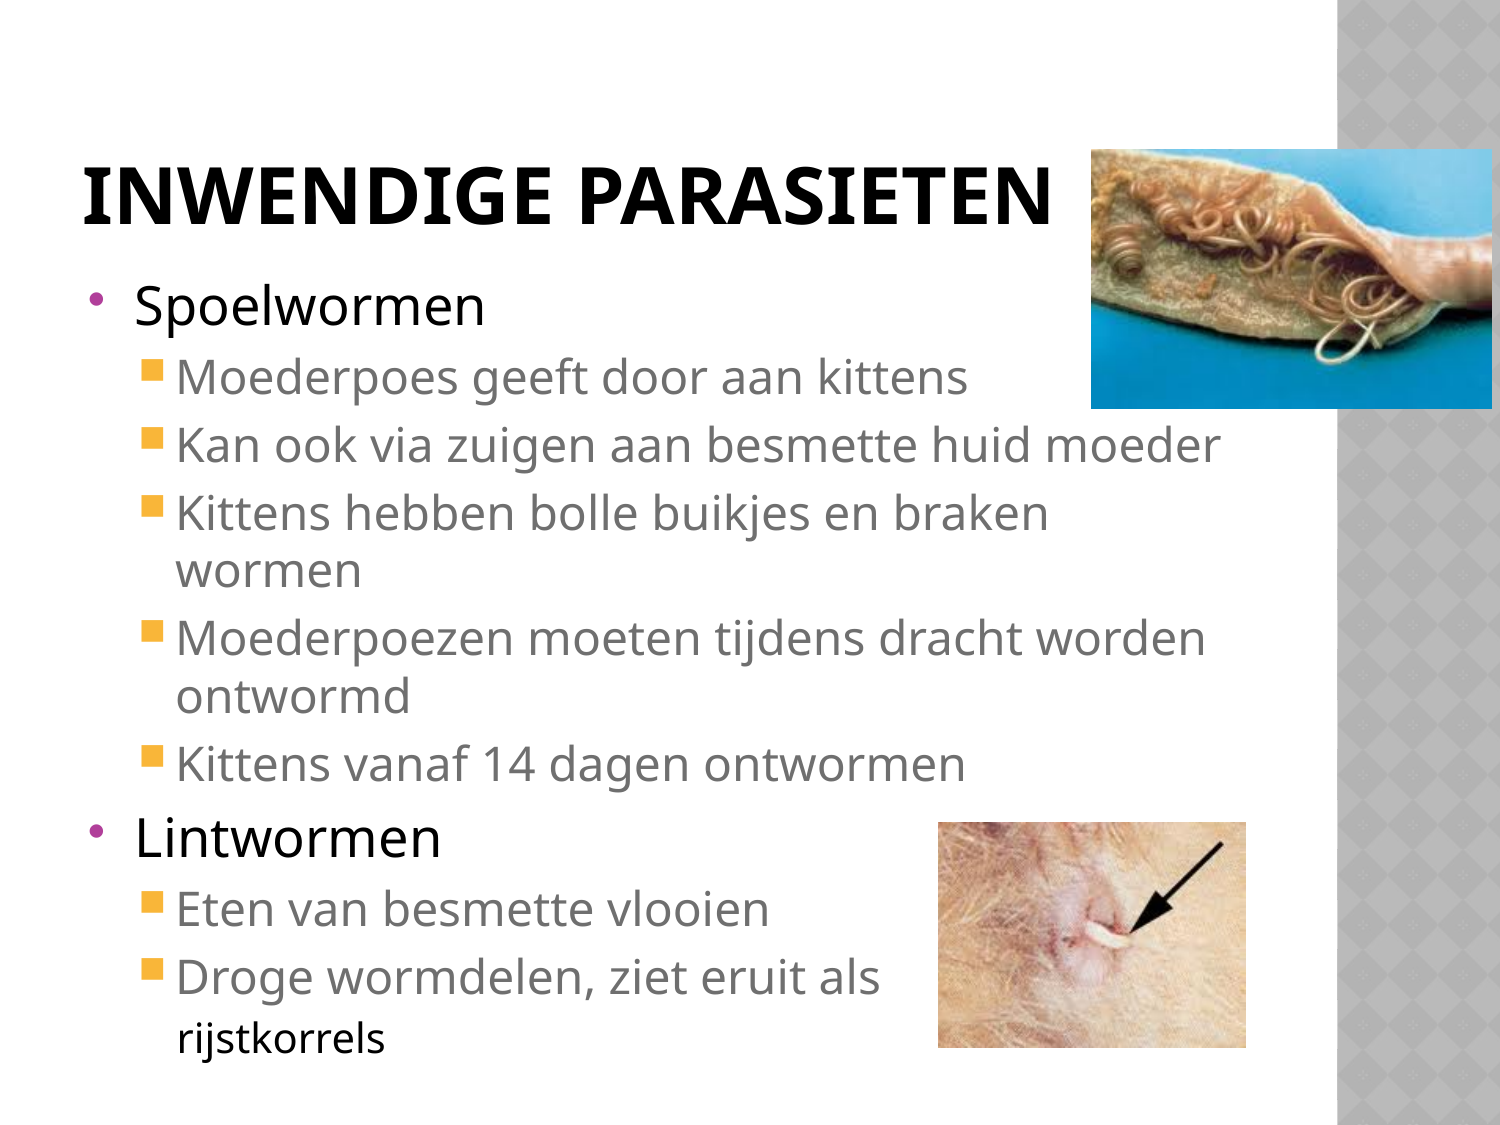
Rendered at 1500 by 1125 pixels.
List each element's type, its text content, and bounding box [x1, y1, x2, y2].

picture [938, 821, 1246, 1048]
title inwendige parasieten [75, 52, 1263, 240]
list Spoelwormen Moederpoes geeft door aan kittens Kan ook via zuigen aan besmette huid moeder Kittens hebben bolle buikjes en braken wormen Moederpoezen moeten tijdens dracht worden ontwormd Kittens vanaf 14 dagen ontwormen Lintwormen Eten van besmette vlooien Droge wormdelen, ziet eruit als rijstkorrels [75, 264, 1263, 1059]
picture [1090, 148, 1492, 368]
